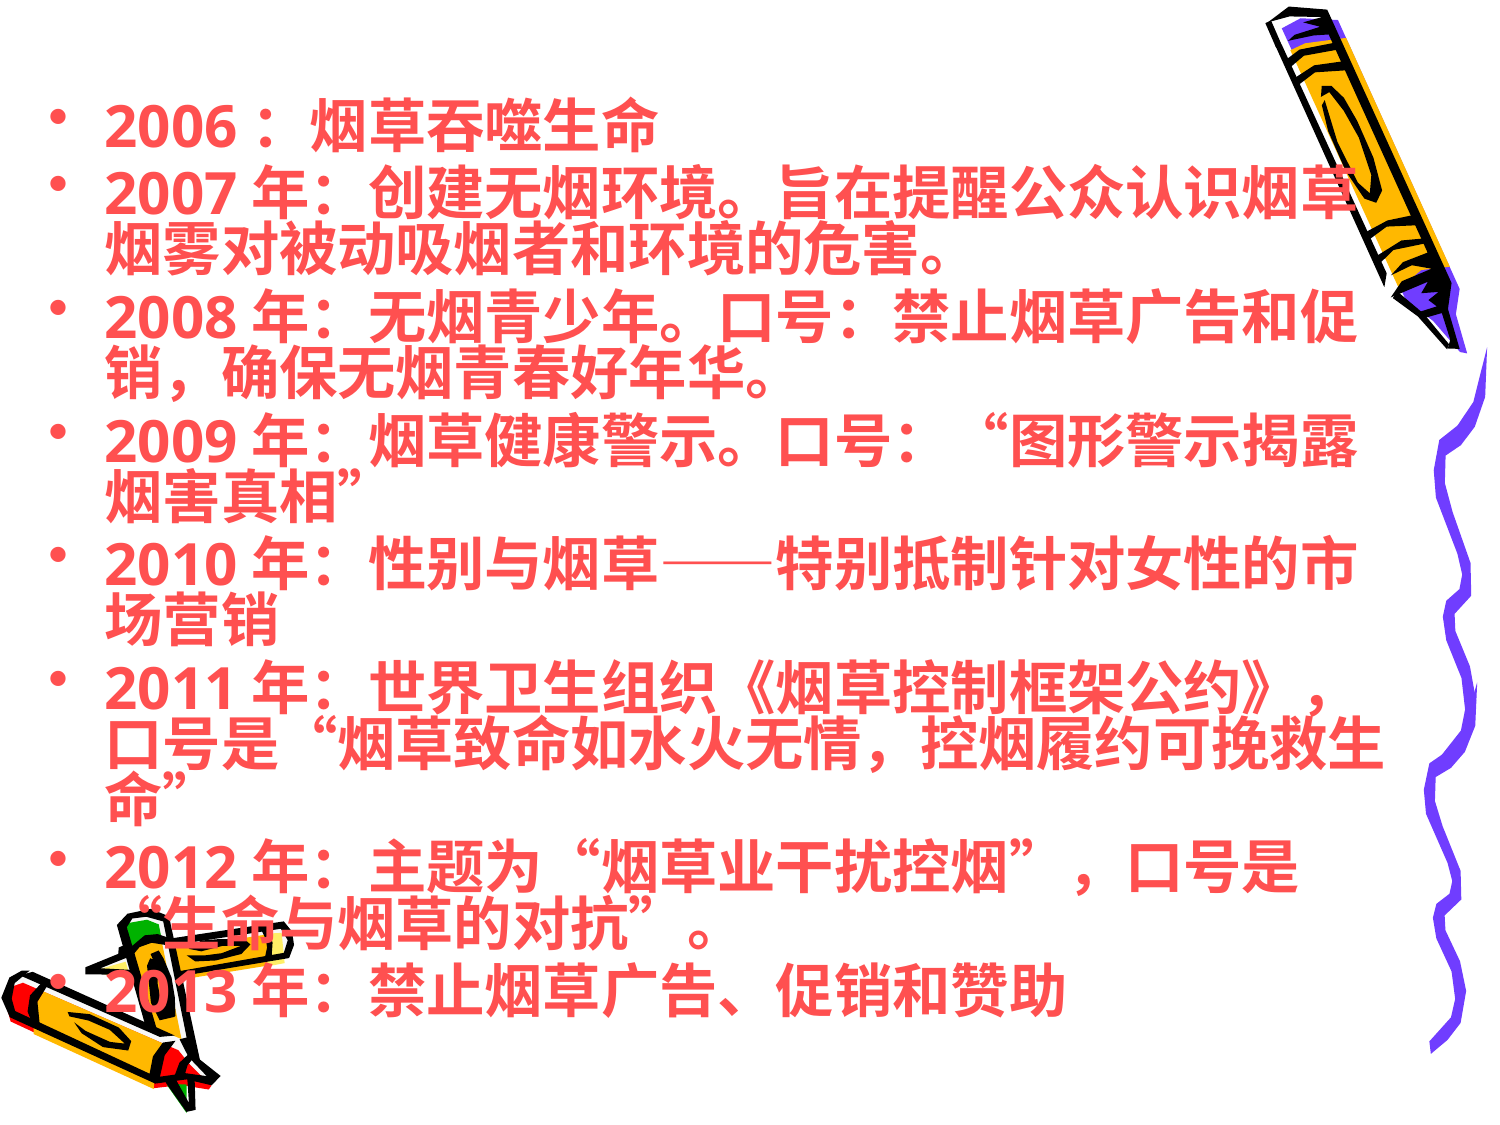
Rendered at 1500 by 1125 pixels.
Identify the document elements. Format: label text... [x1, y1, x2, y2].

list 2006：烟草吞噬生命 2007年：创建无烟环境。旨在提醒公众认识烟草烟雾对被动吸烟者和环境的危害。 2008年：无烟青少年。口号：禁止烟草广告和促销，确保无烟青春好年华。 2009年：烟草健康警示。口号：“图形警示揭露烟害真相” 2010年：性别与烟草——特别抵制针对女性的市场营销 2011年：世界卫生组织《烟草控制框架公约》，口号是“烟草致命如水火无情，控烟履约可挽救生命” 2012年：主题为“烟草业干扰控烟”，口号是“生命与烟草的对抗”。 2013年：禁止烟草广告、促销和赞助 [33, 94, 1421, 863]
